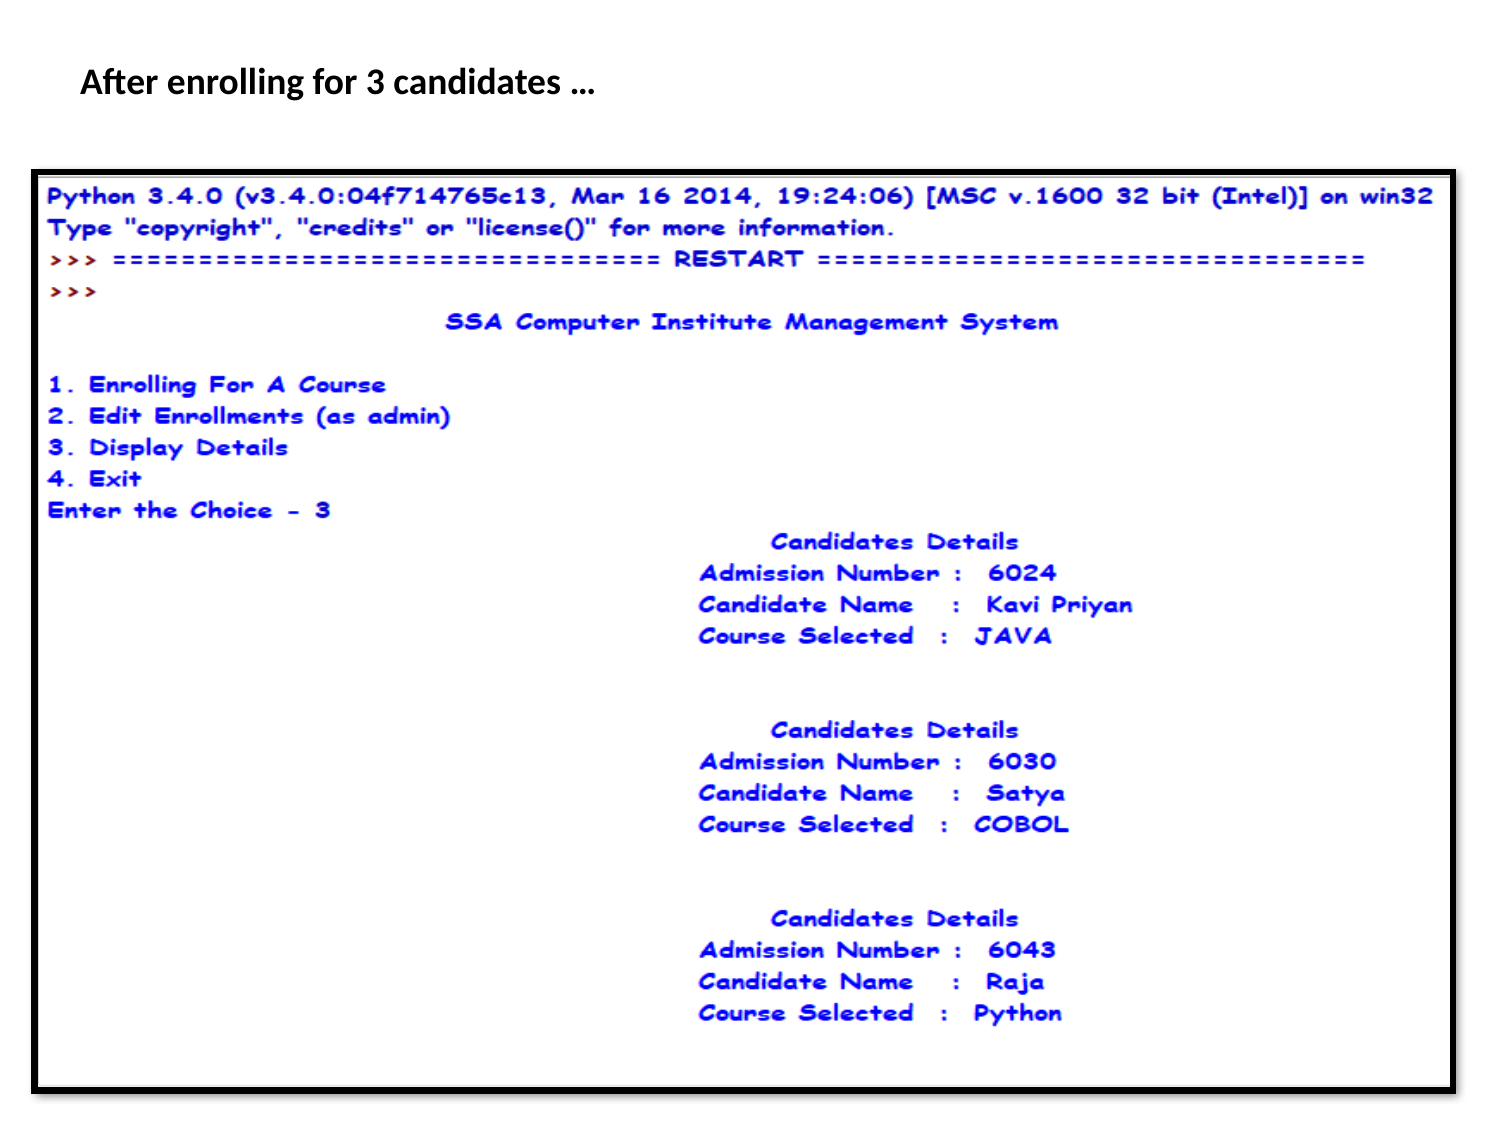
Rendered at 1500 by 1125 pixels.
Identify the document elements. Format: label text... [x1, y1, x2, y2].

text_box After enrolling for 3 candidates … [65, 49, 612, 110]
picture [37, 174, 1451, 1088]
